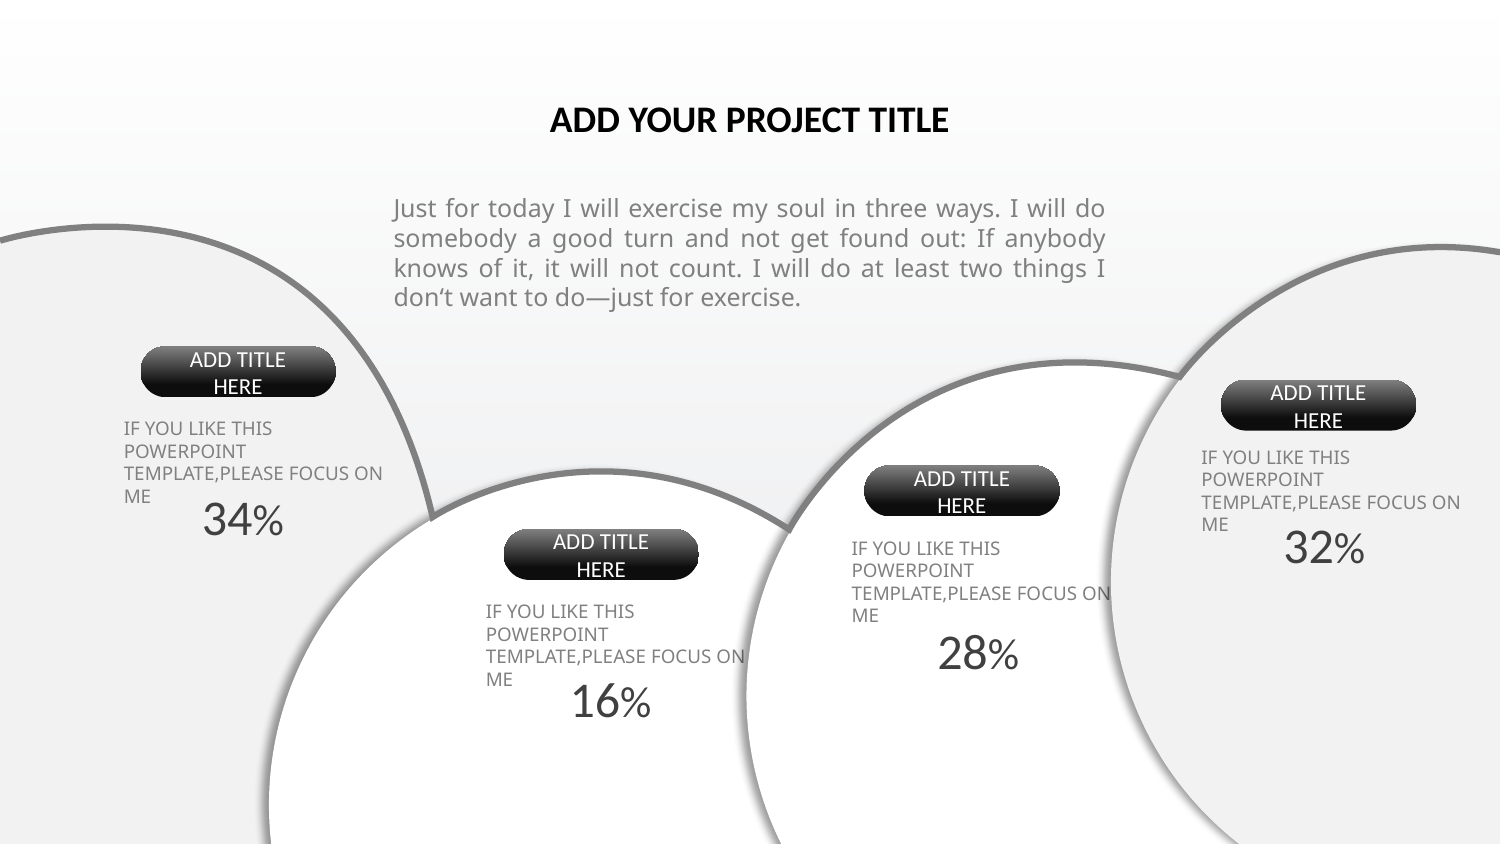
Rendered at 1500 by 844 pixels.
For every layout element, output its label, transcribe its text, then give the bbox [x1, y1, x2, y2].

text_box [746, 363, 1110, 844]
text_box [435, 244, 1110, 472]
text_box Just for today I will exercise my soul in three ways. I will do somebody a good turn and not get found out: If anybody knows of it, it will not count. I will do at least two things I don‘t want to do—just for exercise. [382, 186, 1119, 249]
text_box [268, 472, 746, 844]
text_box ADD YOUR PROJECT TITLE [538, 89, 962, 146]
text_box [0, 226, 435, 844]
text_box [1110, 249, 1500, 844]
